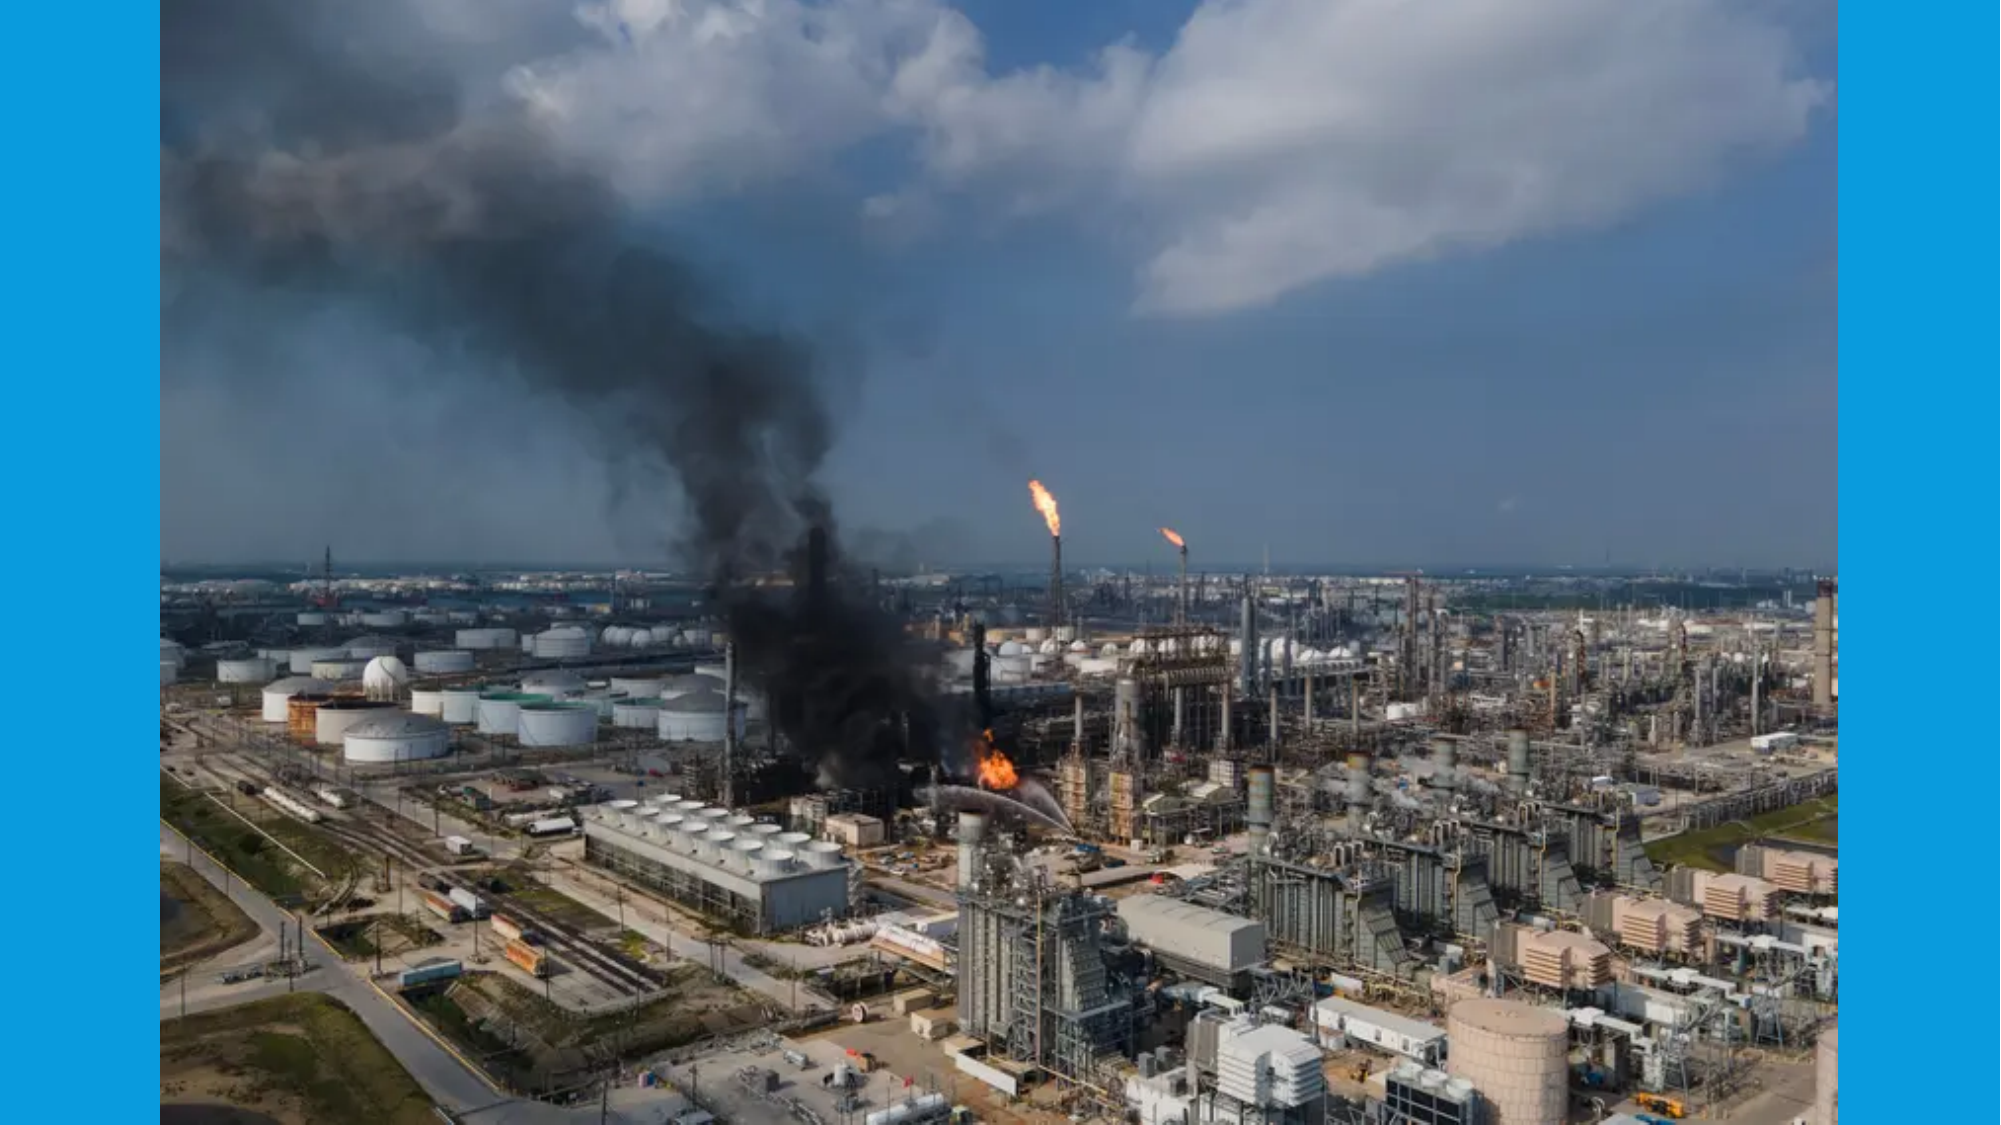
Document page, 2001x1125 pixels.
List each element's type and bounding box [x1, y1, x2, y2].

picture [161, 0, 1837, 1125]
